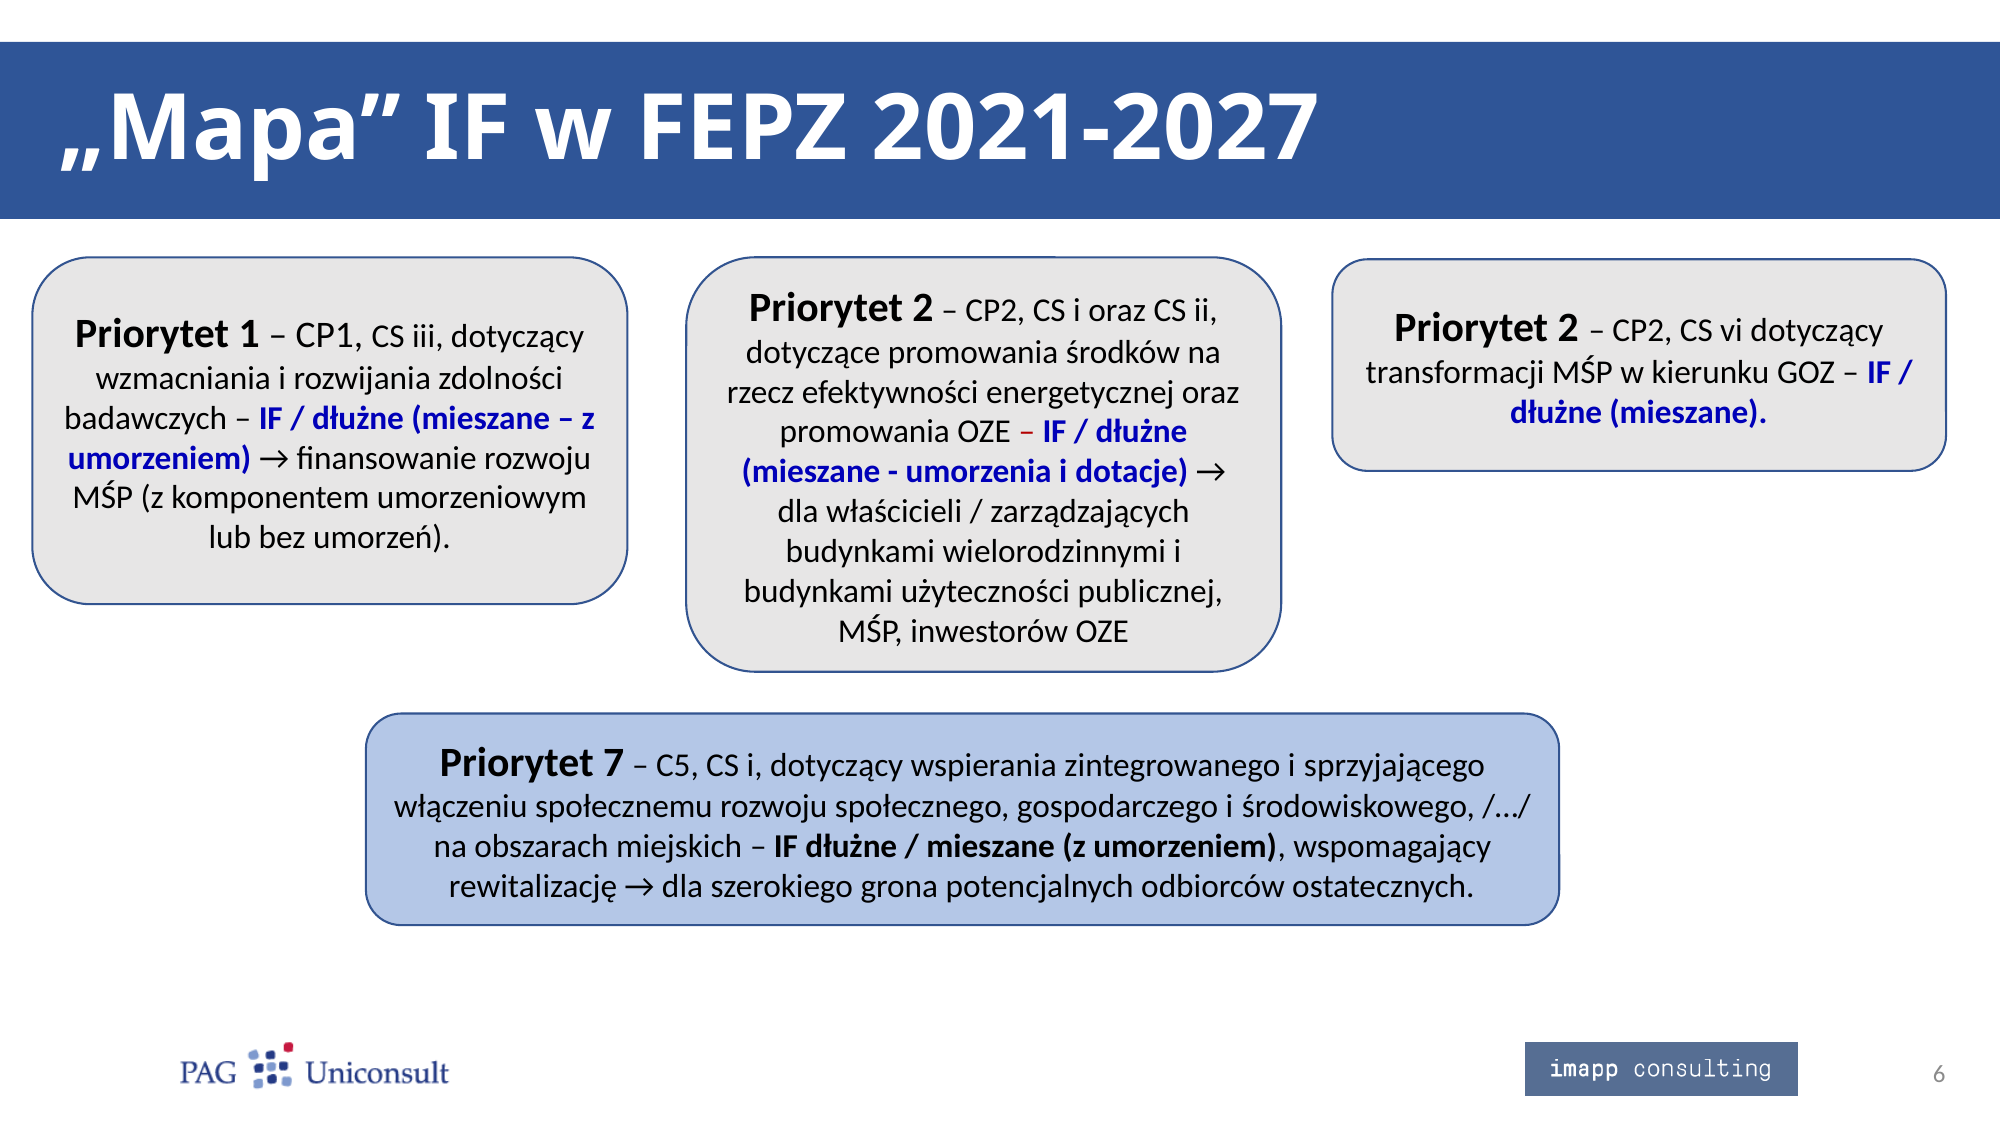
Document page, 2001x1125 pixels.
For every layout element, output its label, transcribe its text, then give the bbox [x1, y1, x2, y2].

title „Mapa” IF w FEPZ 2021-2027 [0, 41, 2000, 219]
text_box Priorytet 2 – CP2, CS vi dotyczący transformacji MŚP w kierunku GOZ – IF / dłużne (mieszane). [1331, 258, 1948, 472]
slide_number 6 [1862, 1042, 1961, 1103]
text_box Priorytet 7 – C5, CS i, dotyczący wspierania zintegrowanego i sprzyjającego włączeniu społecznemu rozwoju społecznego, gospodarczego i środowiskowego, /…/ na obszarach miejskich ­– IF dłużne / mieszane (z umorzeniem), wspomagający rewitalizację → dla szerokiego grona potencjalnych odbiorców ostatecznych. [364, 712, 1561, 927]
text_box Priorytet 2 – CP2, CS i oraz CS ii, dotyczące promowania środków na rzecz efektywności energetycznej oraz promowania OZE­ – IF / dłużne (mieszane - umorzenia i dotacje) → dla właścicieli / zarządzających budynkami wielorodzinnymi i budynkami użyteczności publicznej, MŚP, inwestorów OZE [685, 256, 1283, 673]
picture [165, 1040, 475, 1113]
text_box Priorytet 1 – CP1, CS iii, dotyczący wzmacniania i rozwijania zdolności badawczych – IF / dłużne (mieszane – z umorzeniem) → finansowanie rozwoju MŚP (z komponentem umorzeniowym lub bez umorzeń). [31, 256, 629, 606]
